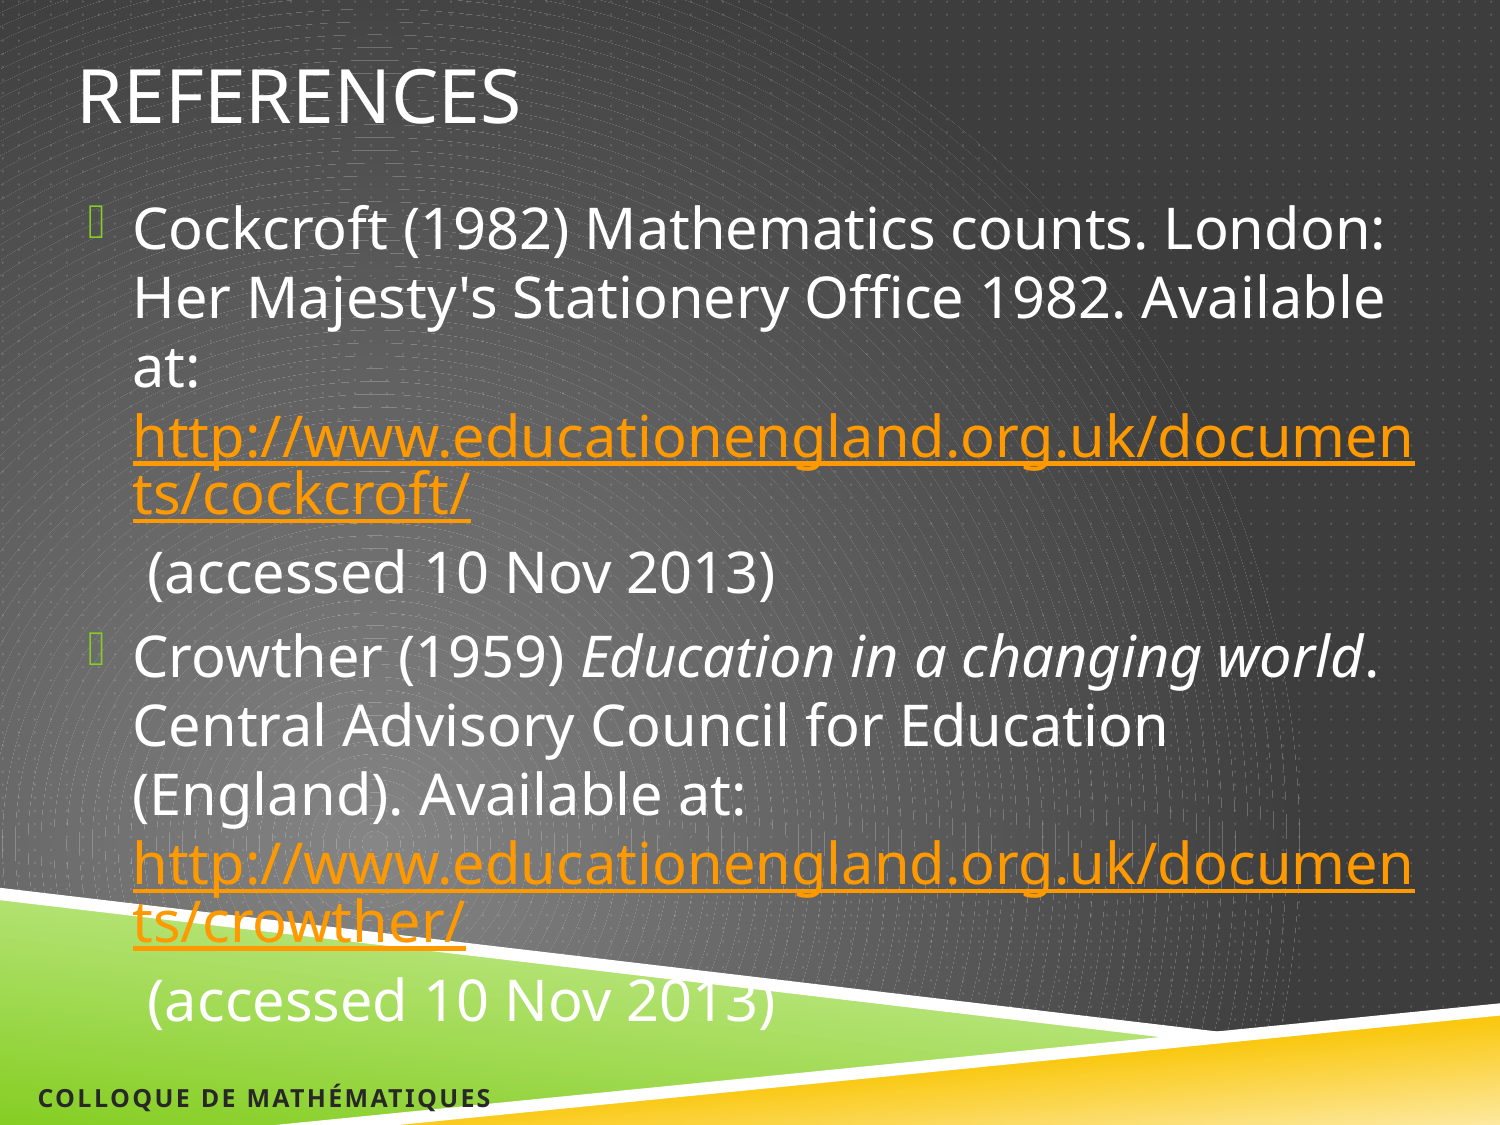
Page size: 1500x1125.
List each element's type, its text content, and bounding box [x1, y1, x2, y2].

title References [76, 0, 1427, 184]
footer Colloque de Mathématiques [37, 1052, 513, 1113]
list Cockcroft (1982) Mathematics counts. London: Her Majesty's Stationery Office 1982. Available at: http://www.educationengland.org.uk/documents/cockcroft/ (accessed 10 Nov 2013) Crowther (1959) Education in a changing world. Central Advisory Council for Education (England). Available at: http://www.educationengland.org.uk/documents/crowther/ (accessed 10 Nov 2013) [76, 184, 1427, 927]
